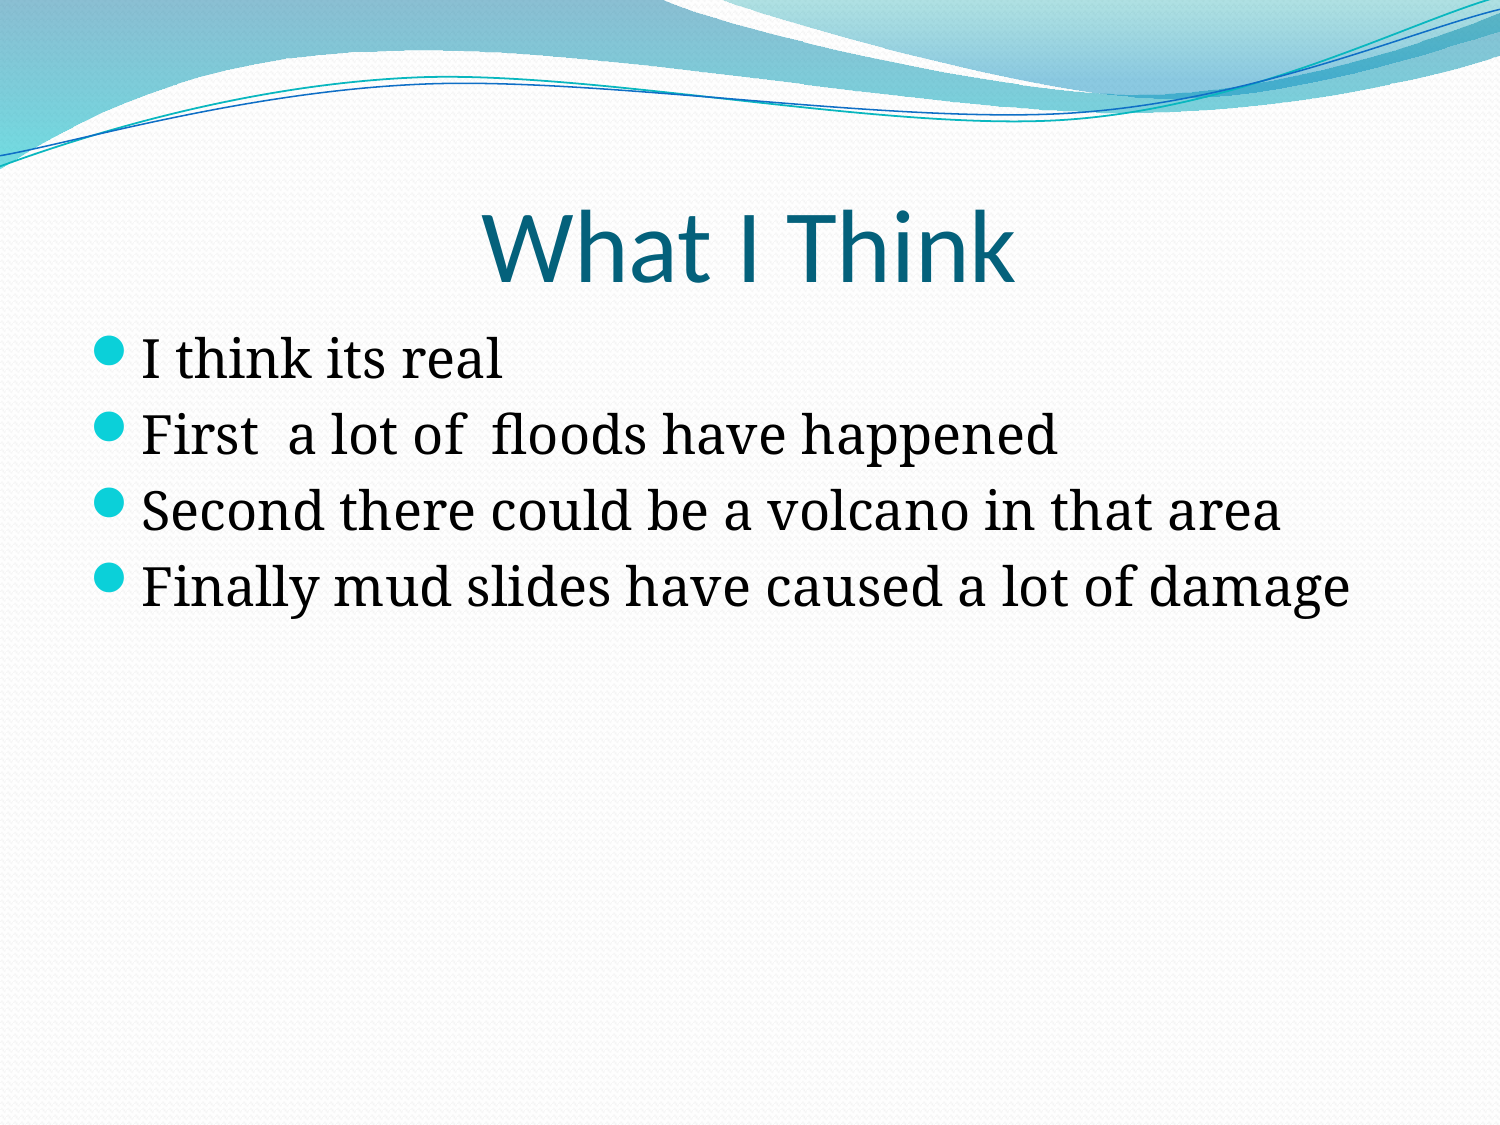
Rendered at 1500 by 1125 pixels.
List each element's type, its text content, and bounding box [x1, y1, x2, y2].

title What I Think [75, 115, 1425, 303]
list I think its real First a lot of floods have happened Second there could be a volcano in that area Finally mud slides have caused a lot of damage [75, 317, 1425, 1038]
